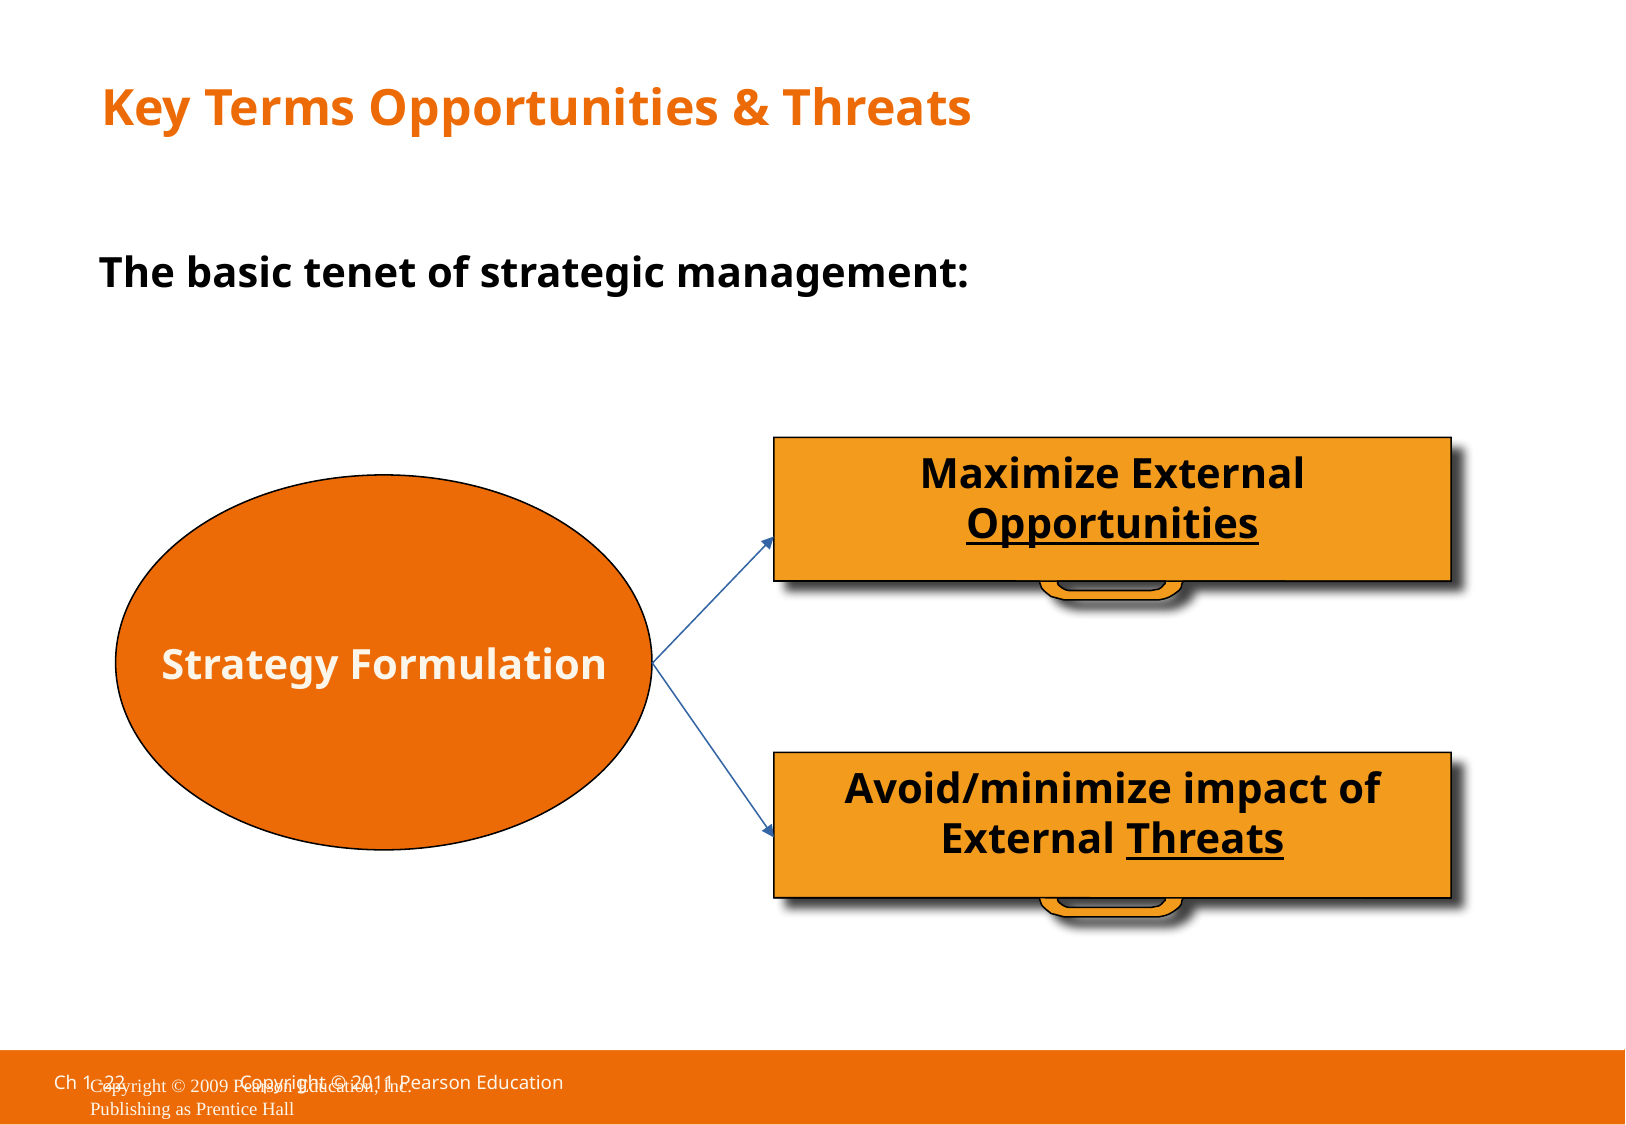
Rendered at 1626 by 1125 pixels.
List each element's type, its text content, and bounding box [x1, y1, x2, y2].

picture [1352, 1042, 1625, 1124]
text_box [0, 1050, 1625, 1125]
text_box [773, 752, 1452, 918]
text_box Key Terms Opportunities & Threats [94, 74, 1562, 136]
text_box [115, 474, 653, 851]
text_box [653, 663, 773, 837]
text_box Ch 1 -22 [47, 1070, 167, 1093]
text_box Copyright © 2009 Pearson Education, Inc. Publishing as Prentice Hall [90, 1073, 980, 1119]
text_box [773, 437, 1452, 601]
text_box Copyright © 2011 Pearson Education [233, 1070, 699, 1093]
text_box [653, 536, 773, 663]
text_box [91, 255, 1436, 481]
